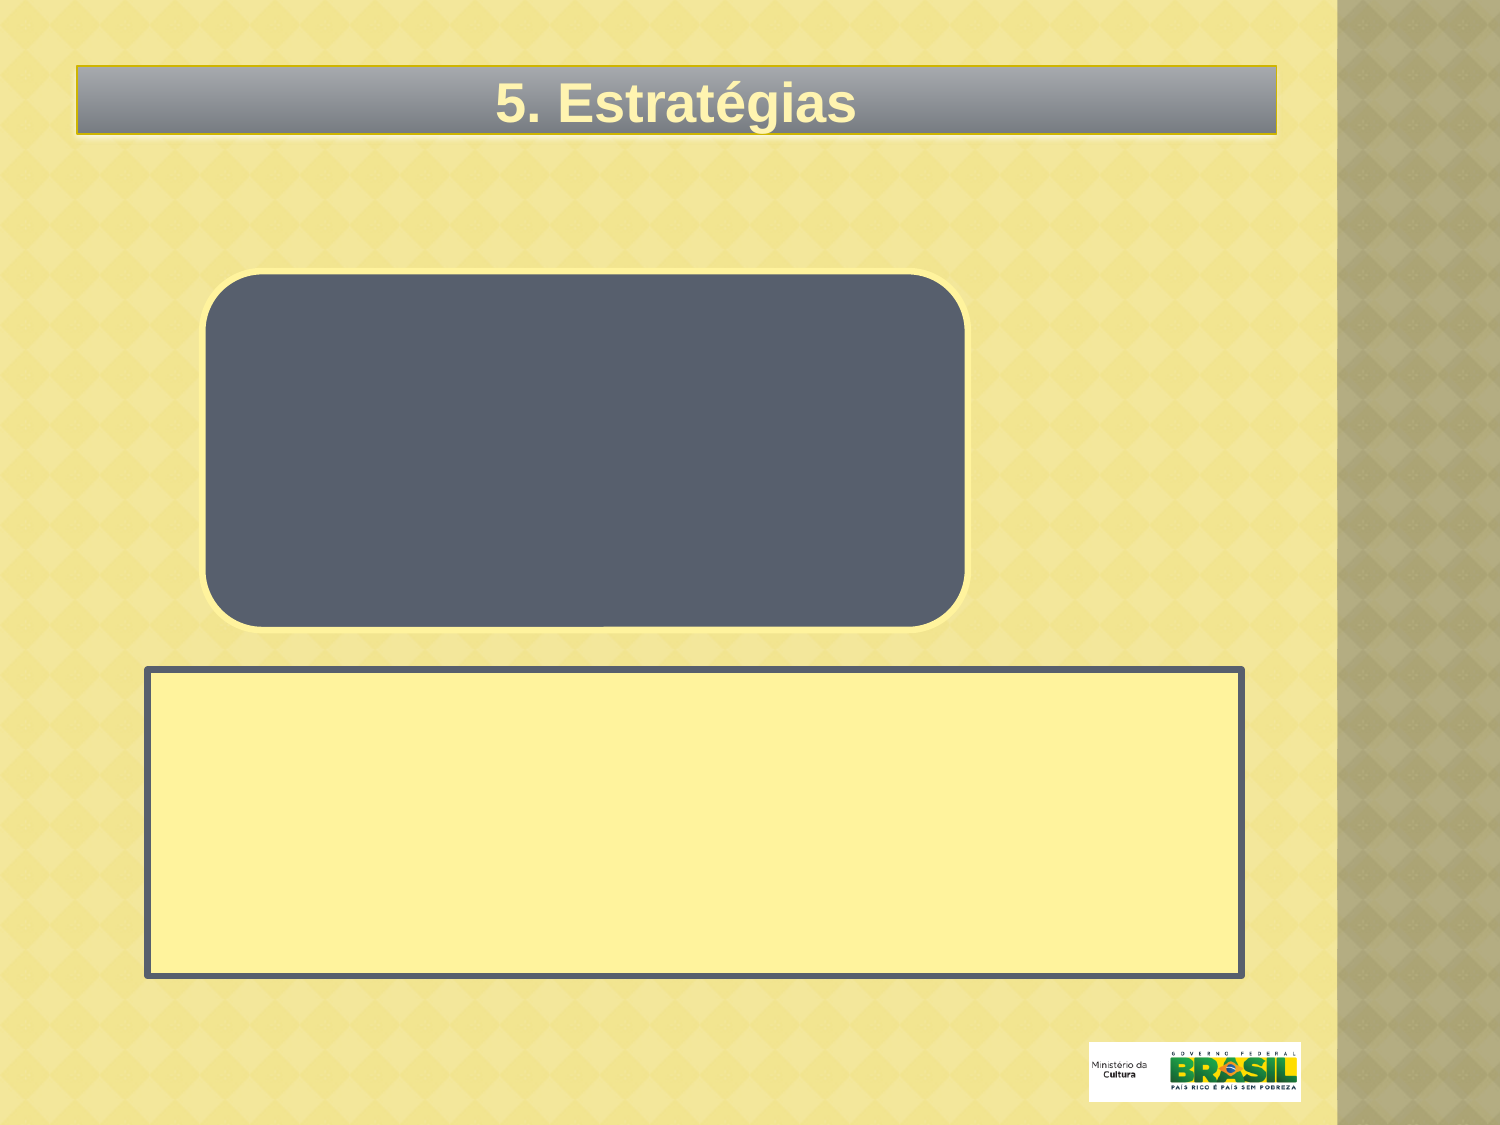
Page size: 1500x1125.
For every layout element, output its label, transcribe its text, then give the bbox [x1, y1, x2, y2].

picture [1089, 1042, 1302, 1102]
title 5. Estratégias [76, 65, 1277, 135]
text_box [147, 231, 1242, 977]
